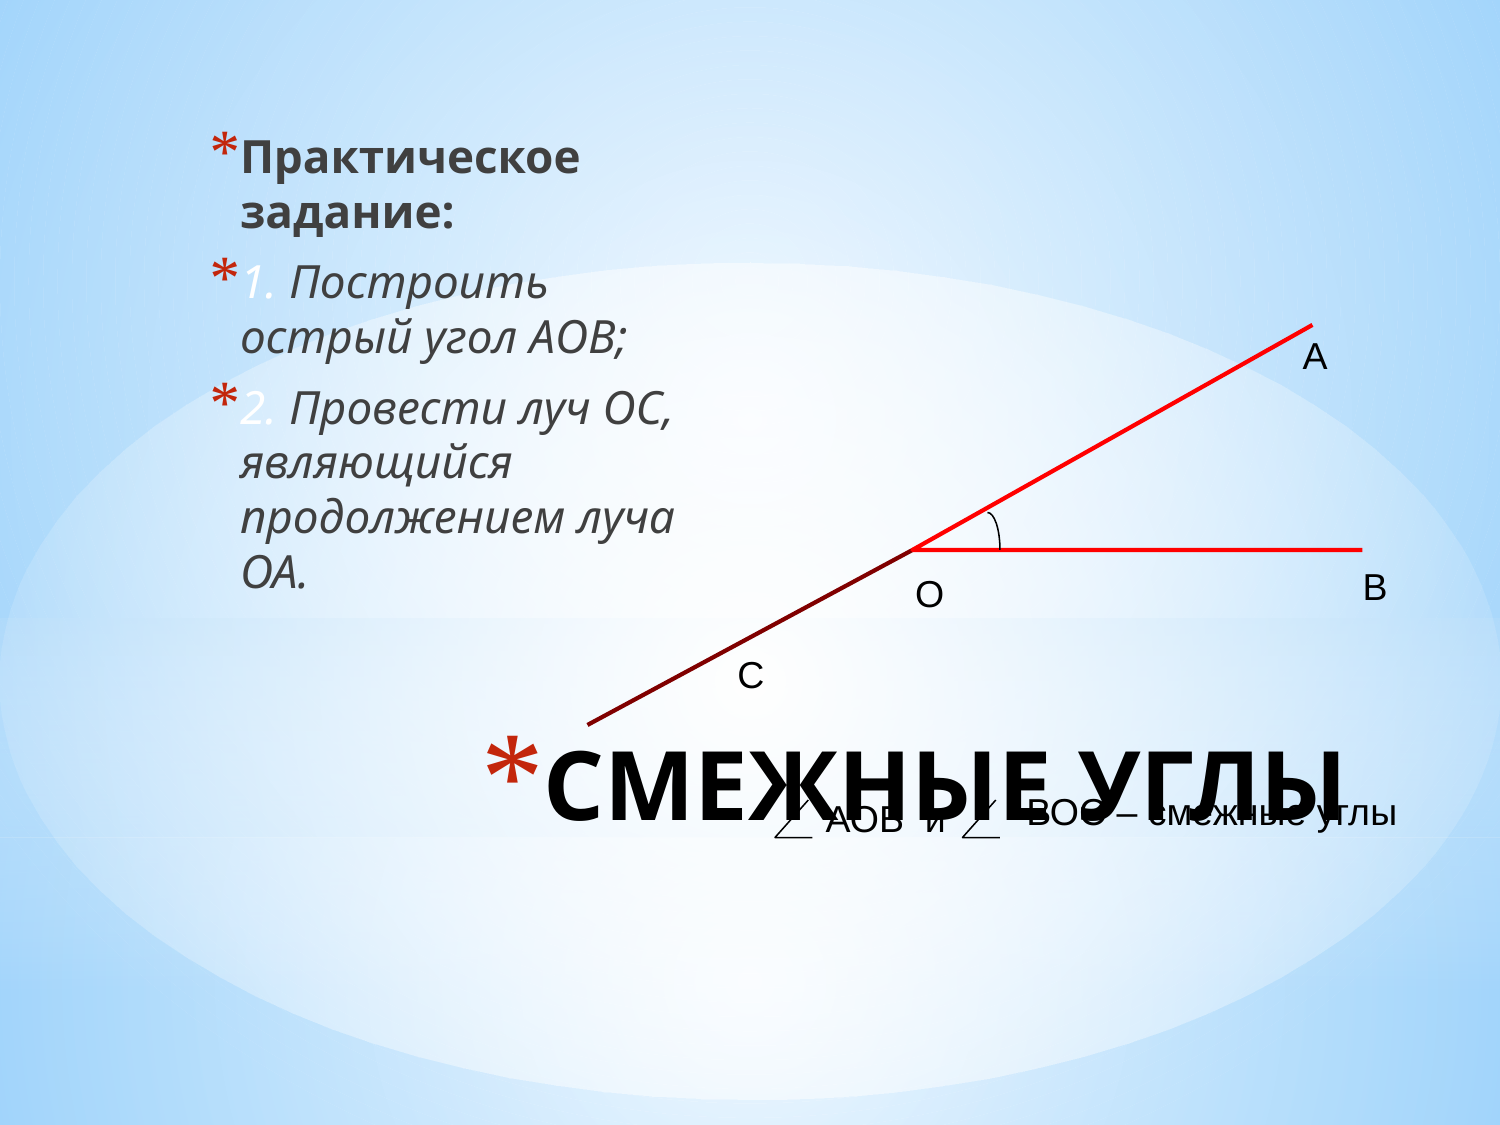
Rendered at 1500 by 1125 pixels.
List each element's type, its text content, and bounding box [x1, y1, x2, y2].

text_box А [1287, 324, 1312, 338]
text_box [774, 800, 813, 838]
text_box А [1313, 324, 1343, 385]
text_box АОВ и [800, 787, 972, 848]
text_box О [900, 562, 960, 623]
text_box ВОС – смежные углы [1011, 780, 1413, 841]
title СМЕЖНЫЕ УГЛЫ [294, 717, 1363, 905]
text_box [987, 512, 1000, 550]
text_box [962, 800, 1000, 838]
text_box С [722, 643, 780, 704]
text_box В [1347, 555, 1403, 616]
text_box [912, 324, 1363, 550]
list Практическое задание: 1. Построить острый угол АОВ; 2. Провести луч ОС, являющийся продолжением луча ОА. [187, 120, 737, 690]
